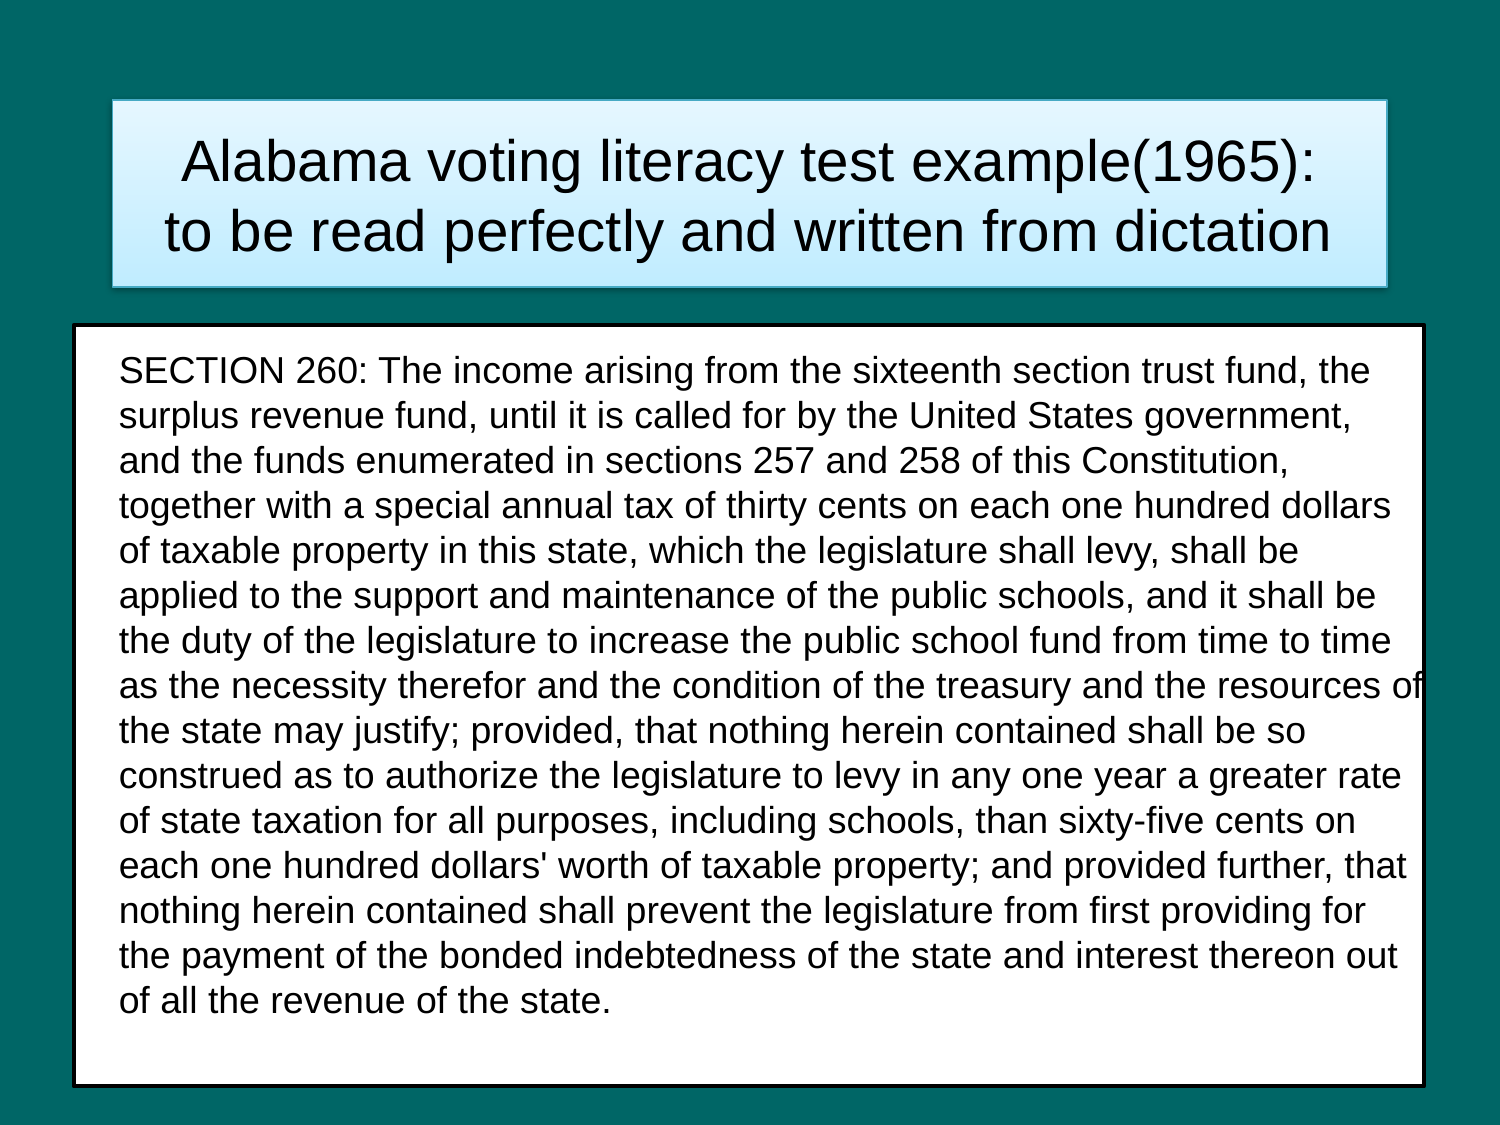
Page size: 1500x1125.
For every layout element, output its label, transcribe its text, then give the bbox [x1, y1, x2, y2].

subtitle SECTION 260: The income arising from the sixteenth section trust fund, the surplus revenue fund, until it is called for by the United States government, and the funds enumerated in sections 257 and 258 of this Constitution, together with a special annual tax of thirty cents on each one hundred dollars of taxable property in this state, which the legislature shall levy, shall be applied to the support and maintenance of the public schools, and it shall be the duty of the legislature to increase the public school fund from time to time as the necessity therefor and the condition of the treasury and the resources of the state may justify; provided, that nothing herein contained shall be so construed as to authorize the legislature to levy in any one year a greater rate of state taxation for all purposes, including schools, than sixty-five cents on each one hundred dollars' worth of taxable property; and provided further, that nothing herein contained shall prevent the legislature from first providing for the payment of the bonded indebtedness of the state and interest thereon out of all the revenue of the state. [72, 323, 1426, 1088]
title Alabama voting literacy test example(1965): to be read perfectly and written from dictation [112, 99, 1388, 288]
